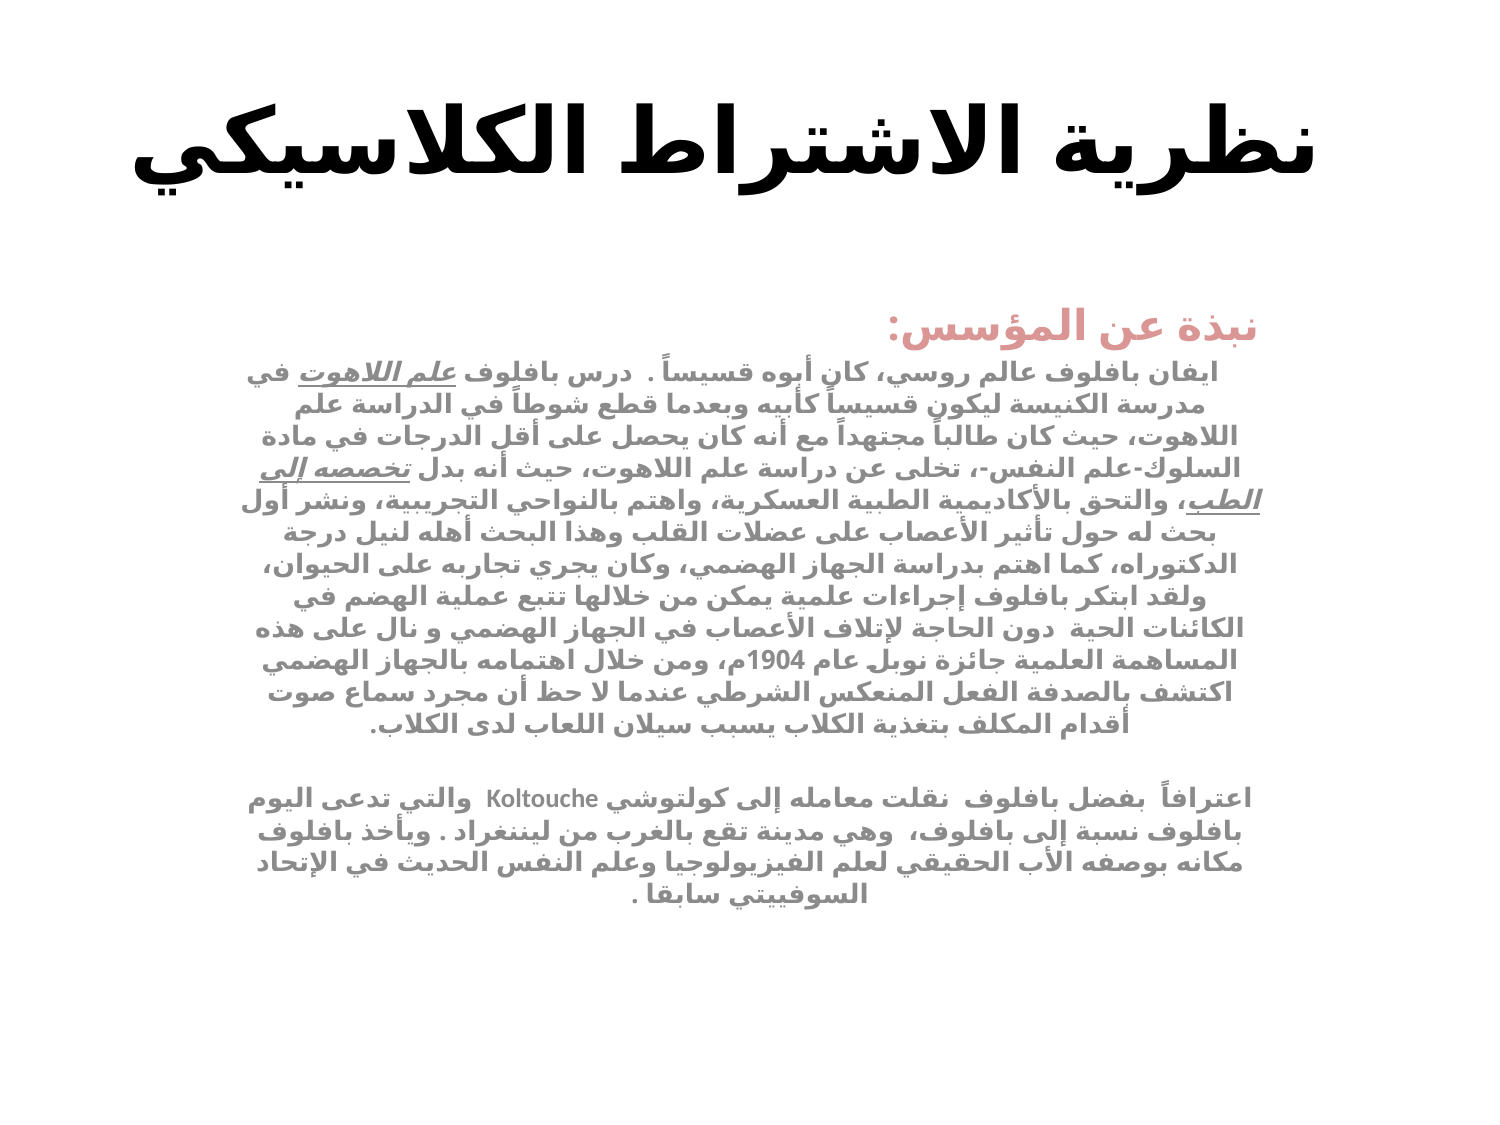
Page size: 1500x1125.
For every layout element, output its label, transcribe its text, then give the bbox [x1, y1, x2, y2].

subtitle نبذة عن المؤسس: ايفان بافلوف عالم روسي، كان أبوه قسيساً . درس بافلوف علم اللاهوت في مدرسة الكنيسة ليكون قسيساً كأبيه وبعدما قطع شوطاً في الدراسة علم اللاهوت، حيث كان طالباً مجتهداً مع أنه كان يحصل على أقل الدرجات في مادة السلوك-علم النفس-، تخلى عن دراسة علم اللاهوت، حيث أنه بدل تخصصه إلى الطب، والتحق بالأكاديمية الطبية العسكرية، واهتم بالنواحي التجريبية، ونشر أول بحث له حول تأثير الأعصاب على عضلات القلب وهذا البحث أهله لنيل درجة الدكتوراه، كما اهتم بدراسة الجهاز الهضمي، وكان يجري تجاربه على الحيوان، ولقد ابتكر بافلوف إجراءات علمية يمكن من خلالها تتبع عملية الهضم في الكائنات الحية دون الحاجة لإتلاف الأعصاب في الجهاز الهضمي و نال على هذه المساهمة العلمية جائزة نوبل عام 1904م، ومن خلال اهتمامه بالجهاز الهضمي اكتشف بالصدفة الفعل المنعكس الشرطي عندما لا حظ أن مجرد سماع صوت أقدام المكلف بتغذية الكلاب يسبب سيلان اللعاب لدى الكلاب. اعترافاً بفضل بافلوف نقلت معامله إلى كولتوشي Koltouche والتي تدعى اليوم بافلوف نسبة إلى بافلوف، وهي مدينة تقع بالغرب من ليننغراد . ويأخذ بافلوف مكانه بوصفه الأب الحقيقي لعلم الفيزيولوجيا وعلم النفس الحديث في الإتحاد السوفييتي سابقا . [225, 290, 1275, 925]
title نظرية الاشتراط الكلاسيكي [88, 66, 1364, 308]
